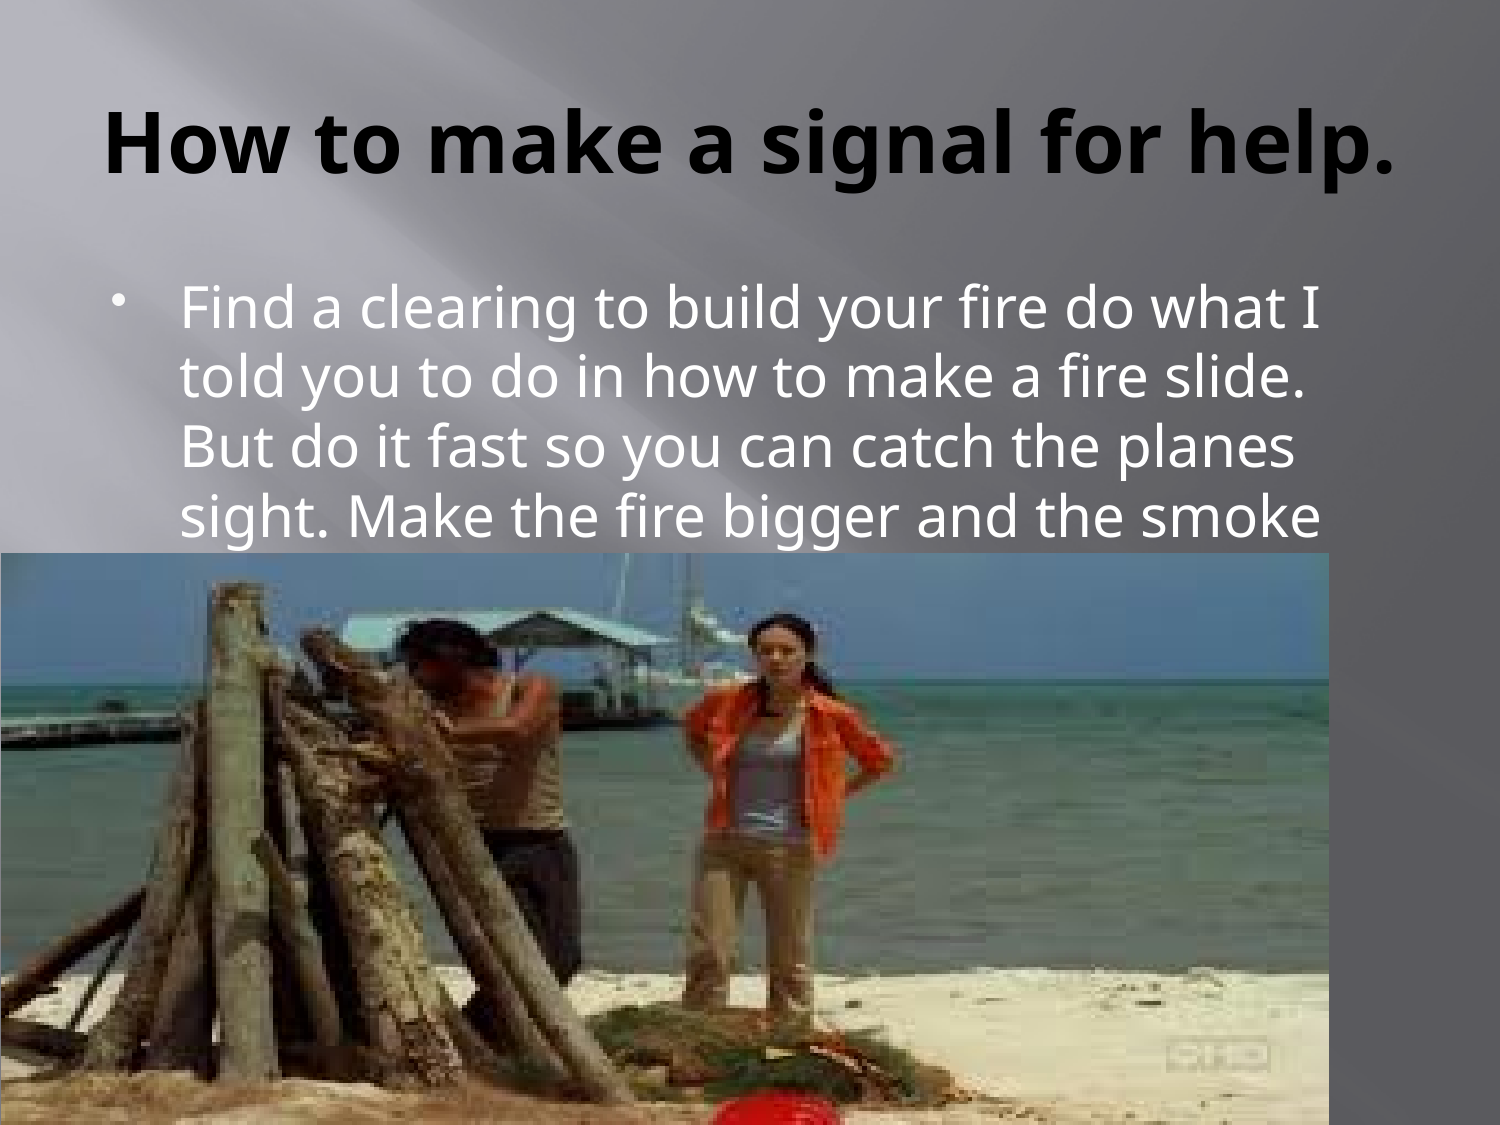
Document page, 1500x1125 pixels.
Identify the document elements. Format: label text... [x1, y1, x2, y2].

list Find a clearing to build your fire do what I told you to do in how to make a fire slide. But do it fast so you can catch the planes sight. Make the fire bigger and the smoke mostly. [75, 262, 1425, 1035]
title How to make a signal for help. [75, 45, 1425, 233]
picture [0, 553, 1329, 1125]
